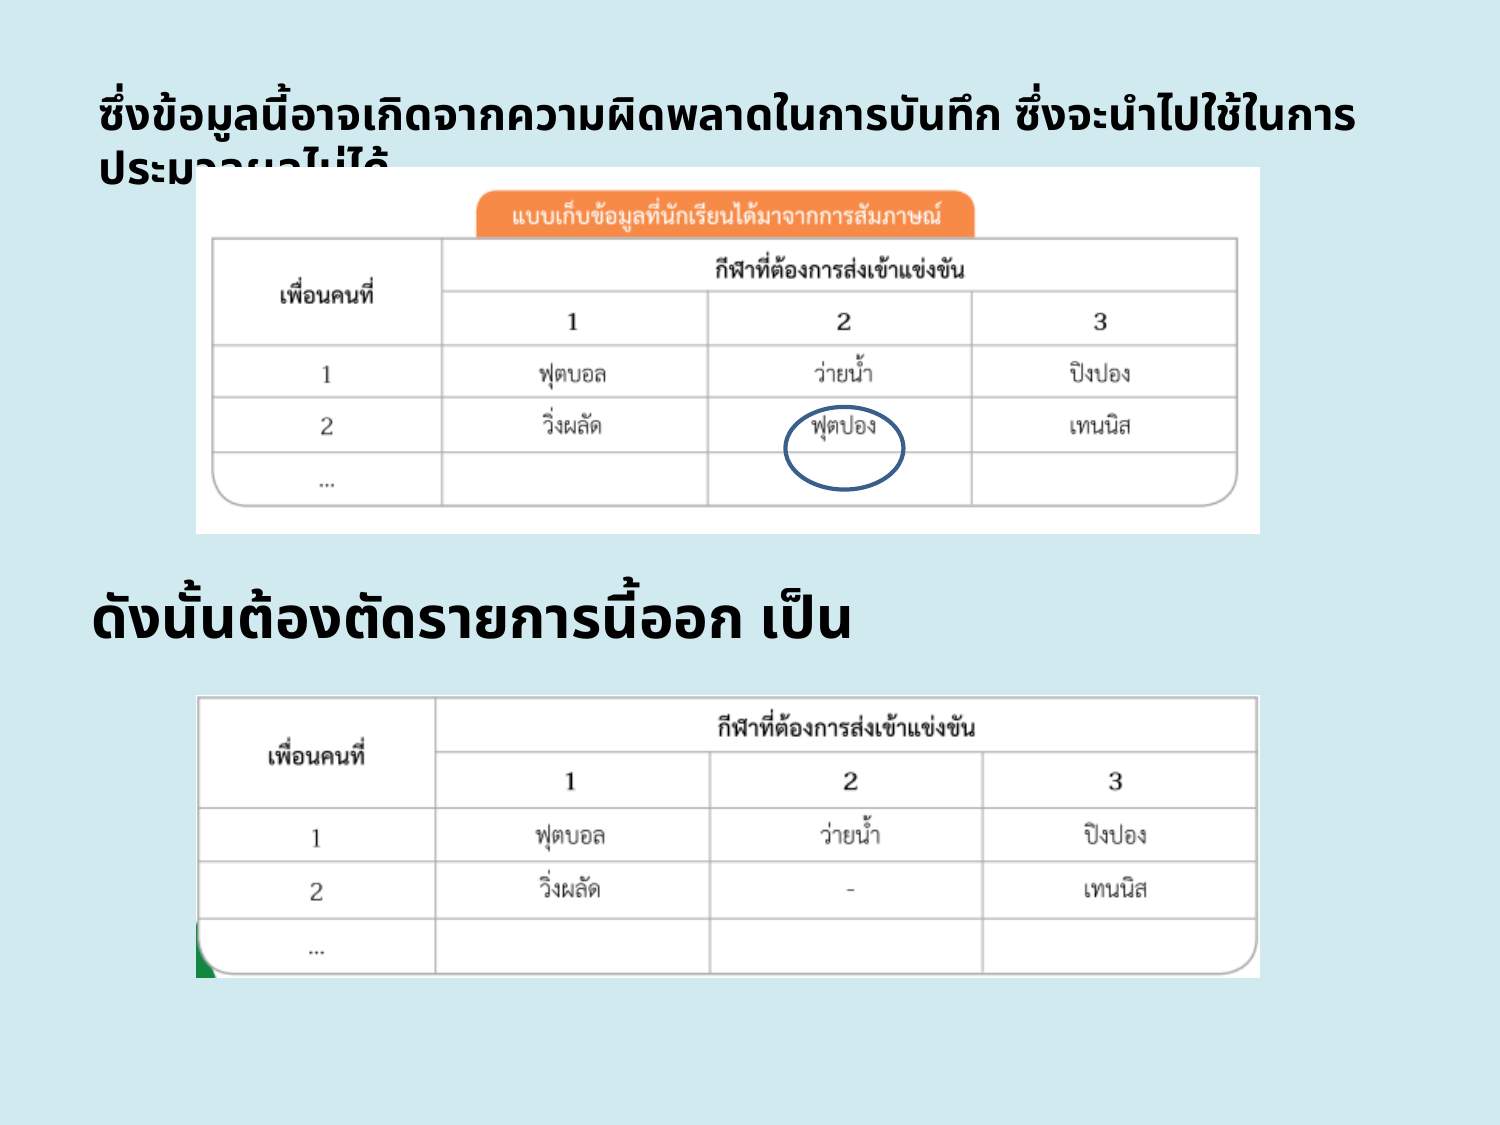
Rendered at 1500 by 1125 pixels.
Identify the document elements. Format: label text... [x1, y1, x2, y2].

picture [196, 167, 1260, 534]
list ซึ่งข้อมูลนี้อาจเกิดจากความผิดพลาดในการบันทึก ซึ่งจะนำไปใช้ในการประมวลผลไม่ได้ [83, 78, 1434, 201]
text_box ดังนั้นต้องตัดรายการนี้ออก เป็น [76, 572, 1427, 696]
picture [196, 695, 1260, 978]
